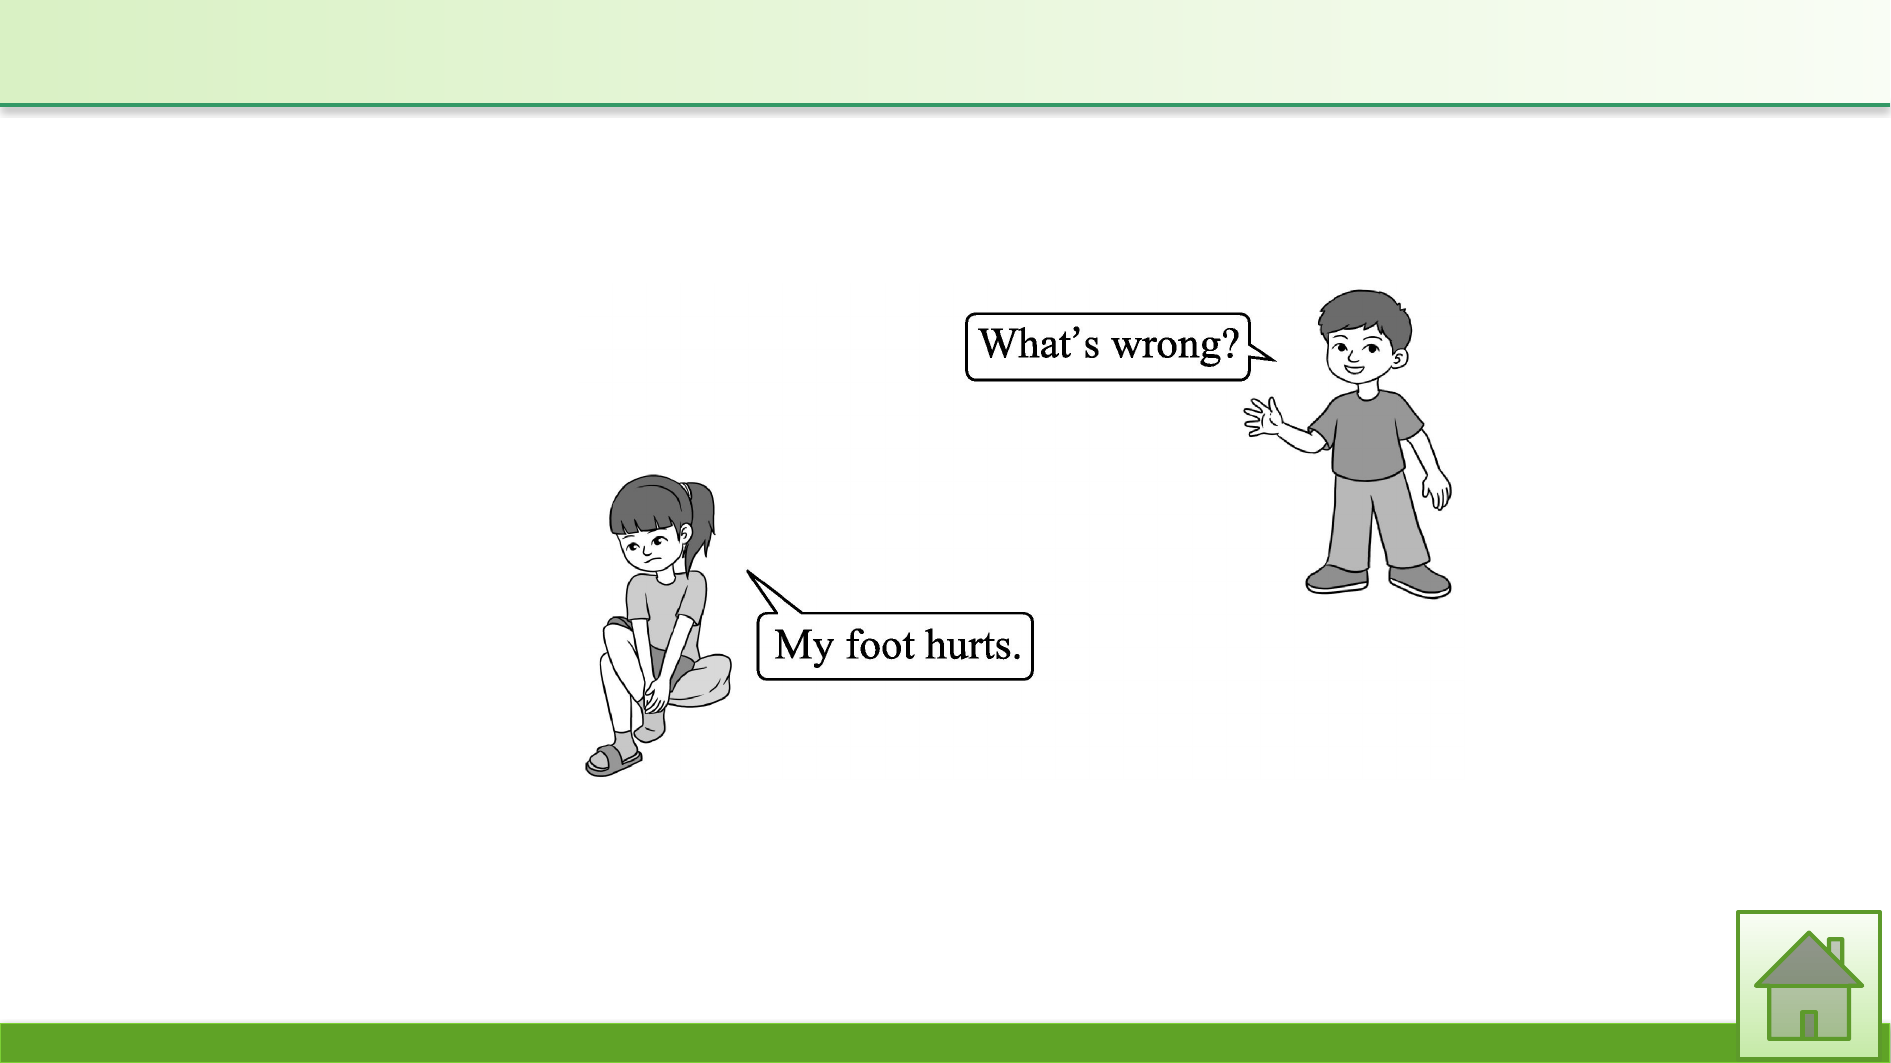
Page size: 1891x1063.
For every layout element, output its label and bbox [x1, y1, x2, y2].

picture [578, 283, 1465, 780]
